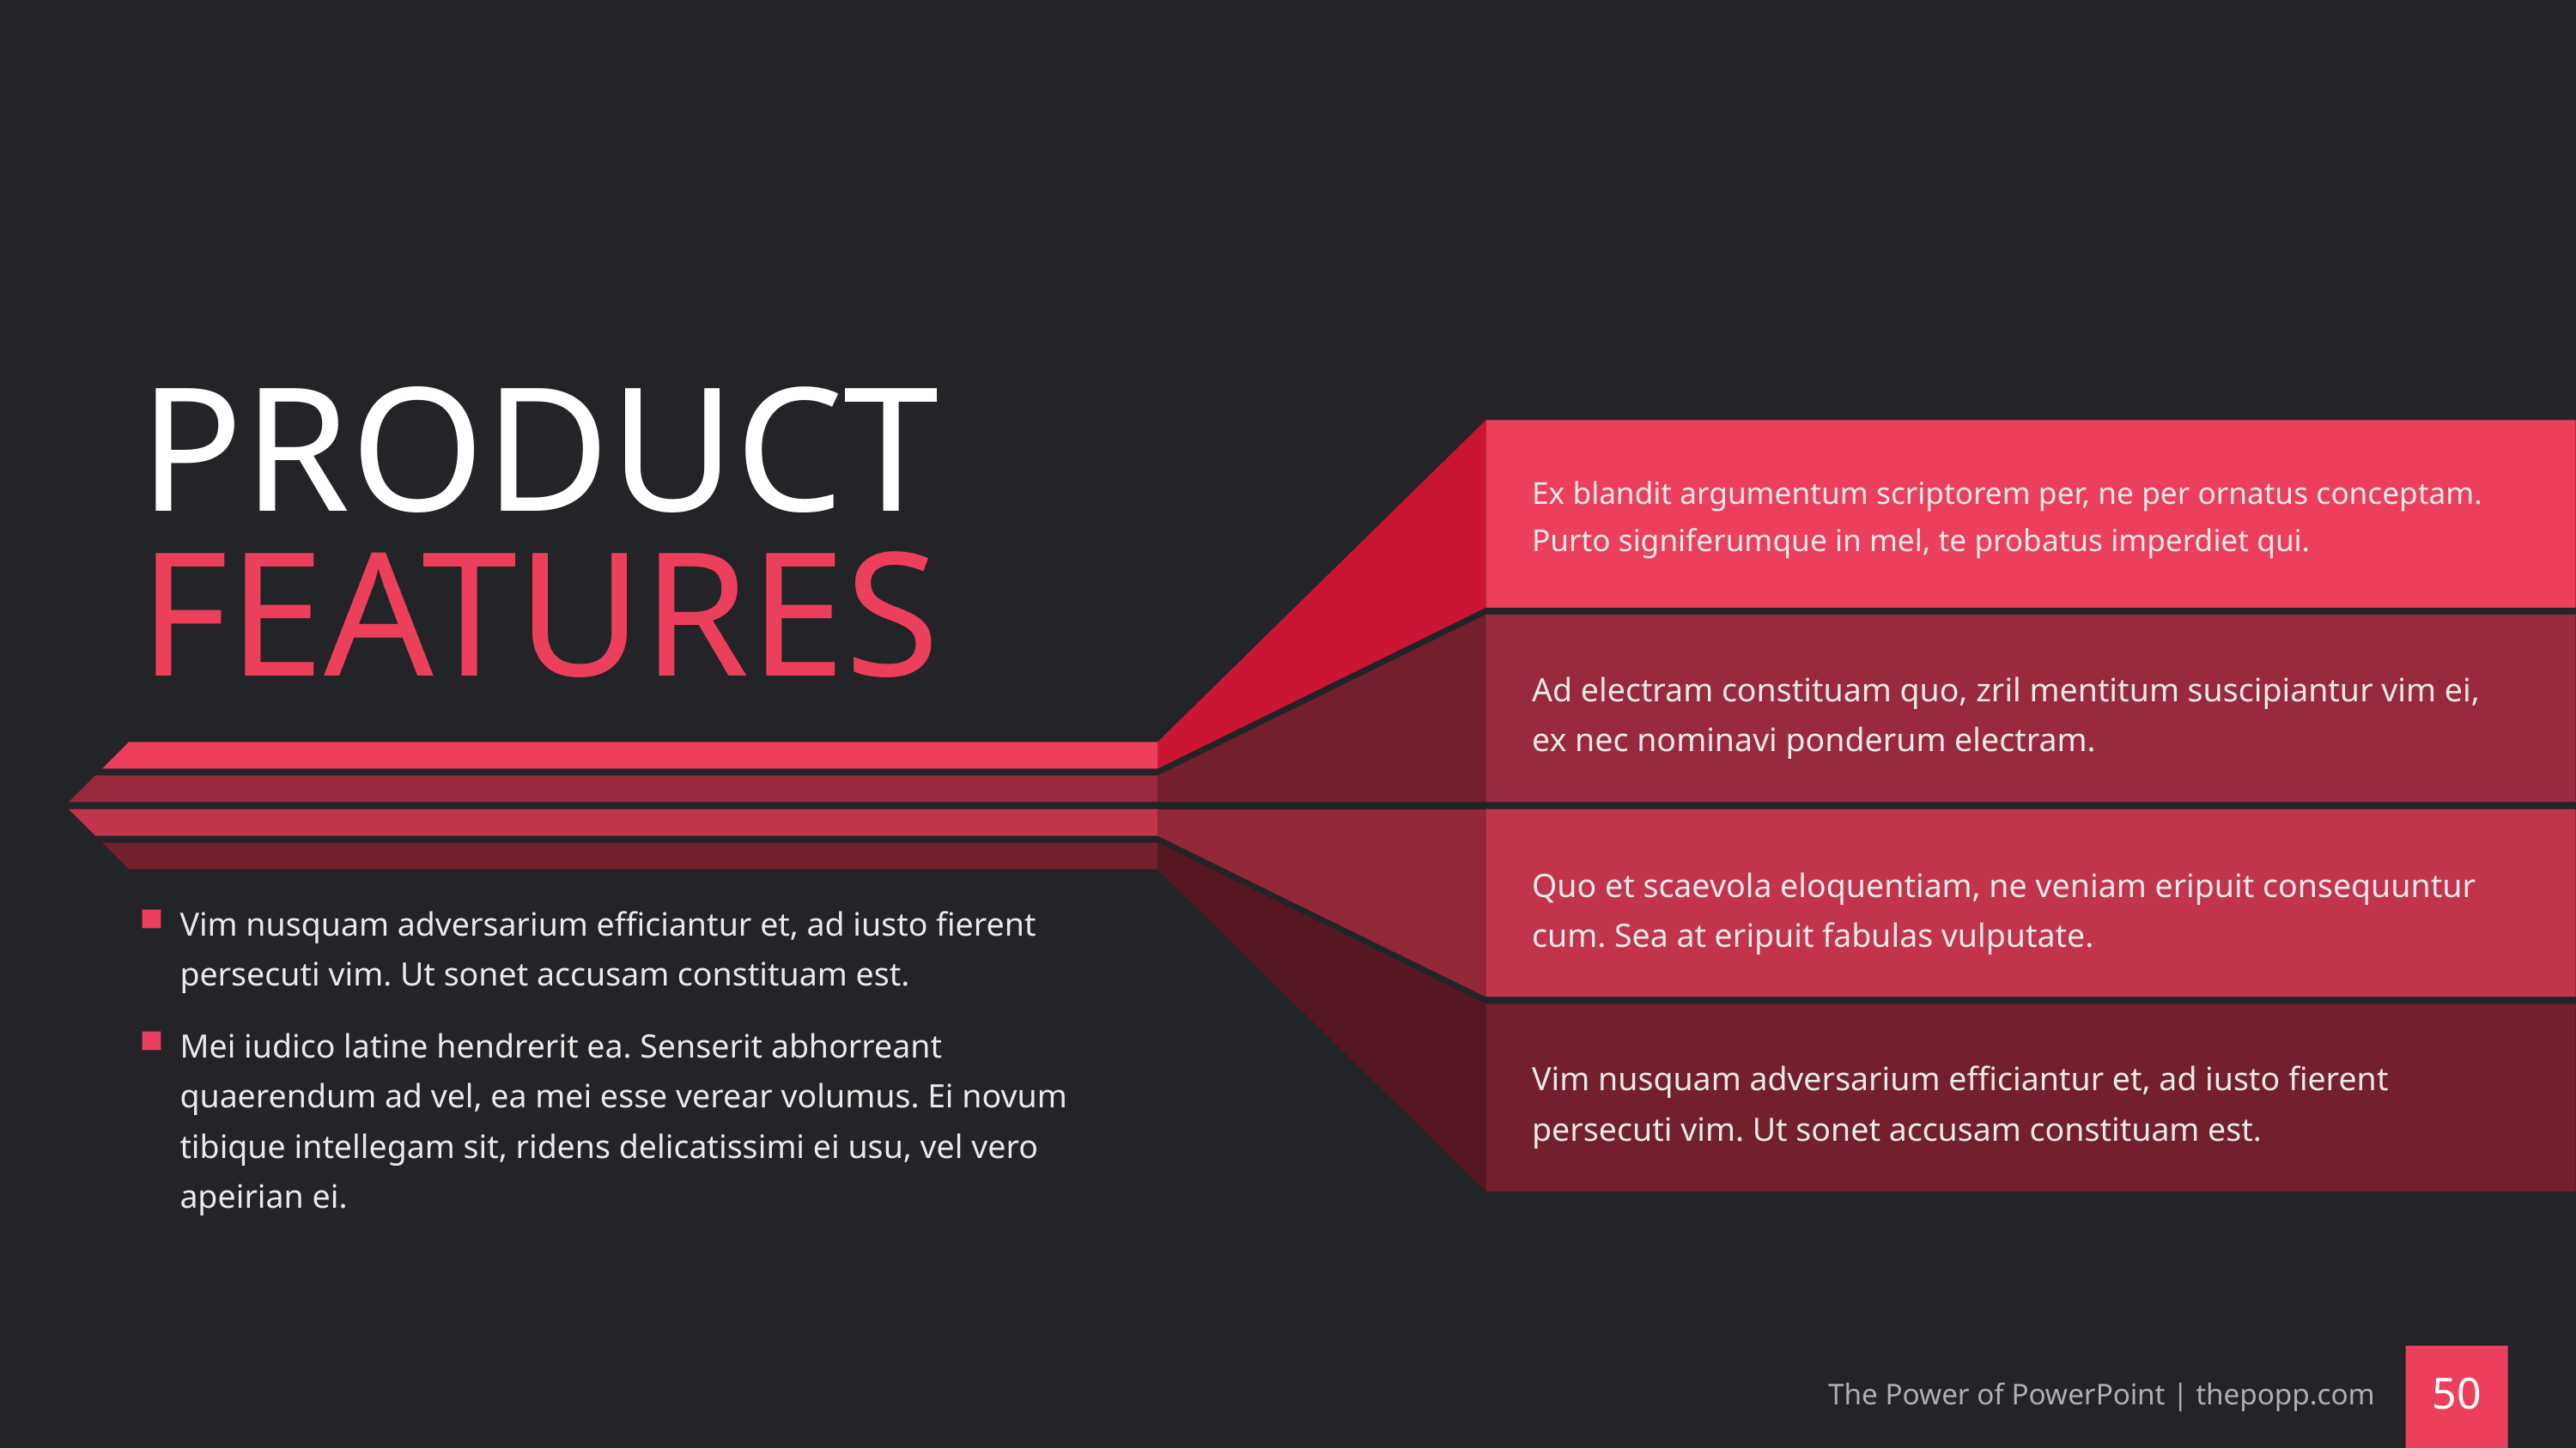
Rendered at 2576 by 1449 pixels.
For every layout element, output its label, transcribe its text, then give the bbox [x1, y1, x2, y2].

slide_number 50 [2404, 1356, 2509, 1434]
title PRODUCT FEATURES [126, 75, 1158, 716]
list Vim nusquam adversarium efficiantur et, ad iusto fierent persecuti vim. Ut sonet accusam constituam est. Mei iudico latine hendrerit ea. Senserit abhorreant quaerendum ad vel, ea mei esse verear volumus. Ei novum tibique intellegam sit, ridens delicatissimi ei usu, vel vero apeirian ei. [126, 885, 1158, 1266]
footer The Power of PowerPoint | thepopp.com [1519, 1356, 2389, 1434]
list Ex blandit argumentum scriptorem per, ne per ornatus conceptam. Purto signiferumque in mel, te probatus imperdiet qui. [1519, 450, 2509, 571]
list Ad electram constituam quo, zril mentitum suscipiantur vim ei, ex nec nominavi ponderum electram. [1519, 648, 2509, 768]
list Quo et scaevola eloquentiam, ne veniam eripuit consequuntur cum. Sea at eripuit fabulas vulputate. [1519, 843, 2509, 964]
list Vim nusquam adversarium efficiantur et, ad iusto fierent persecuti vim. Ut sonet accusam constituam est. [1519, 1037, 2509, 1158]
